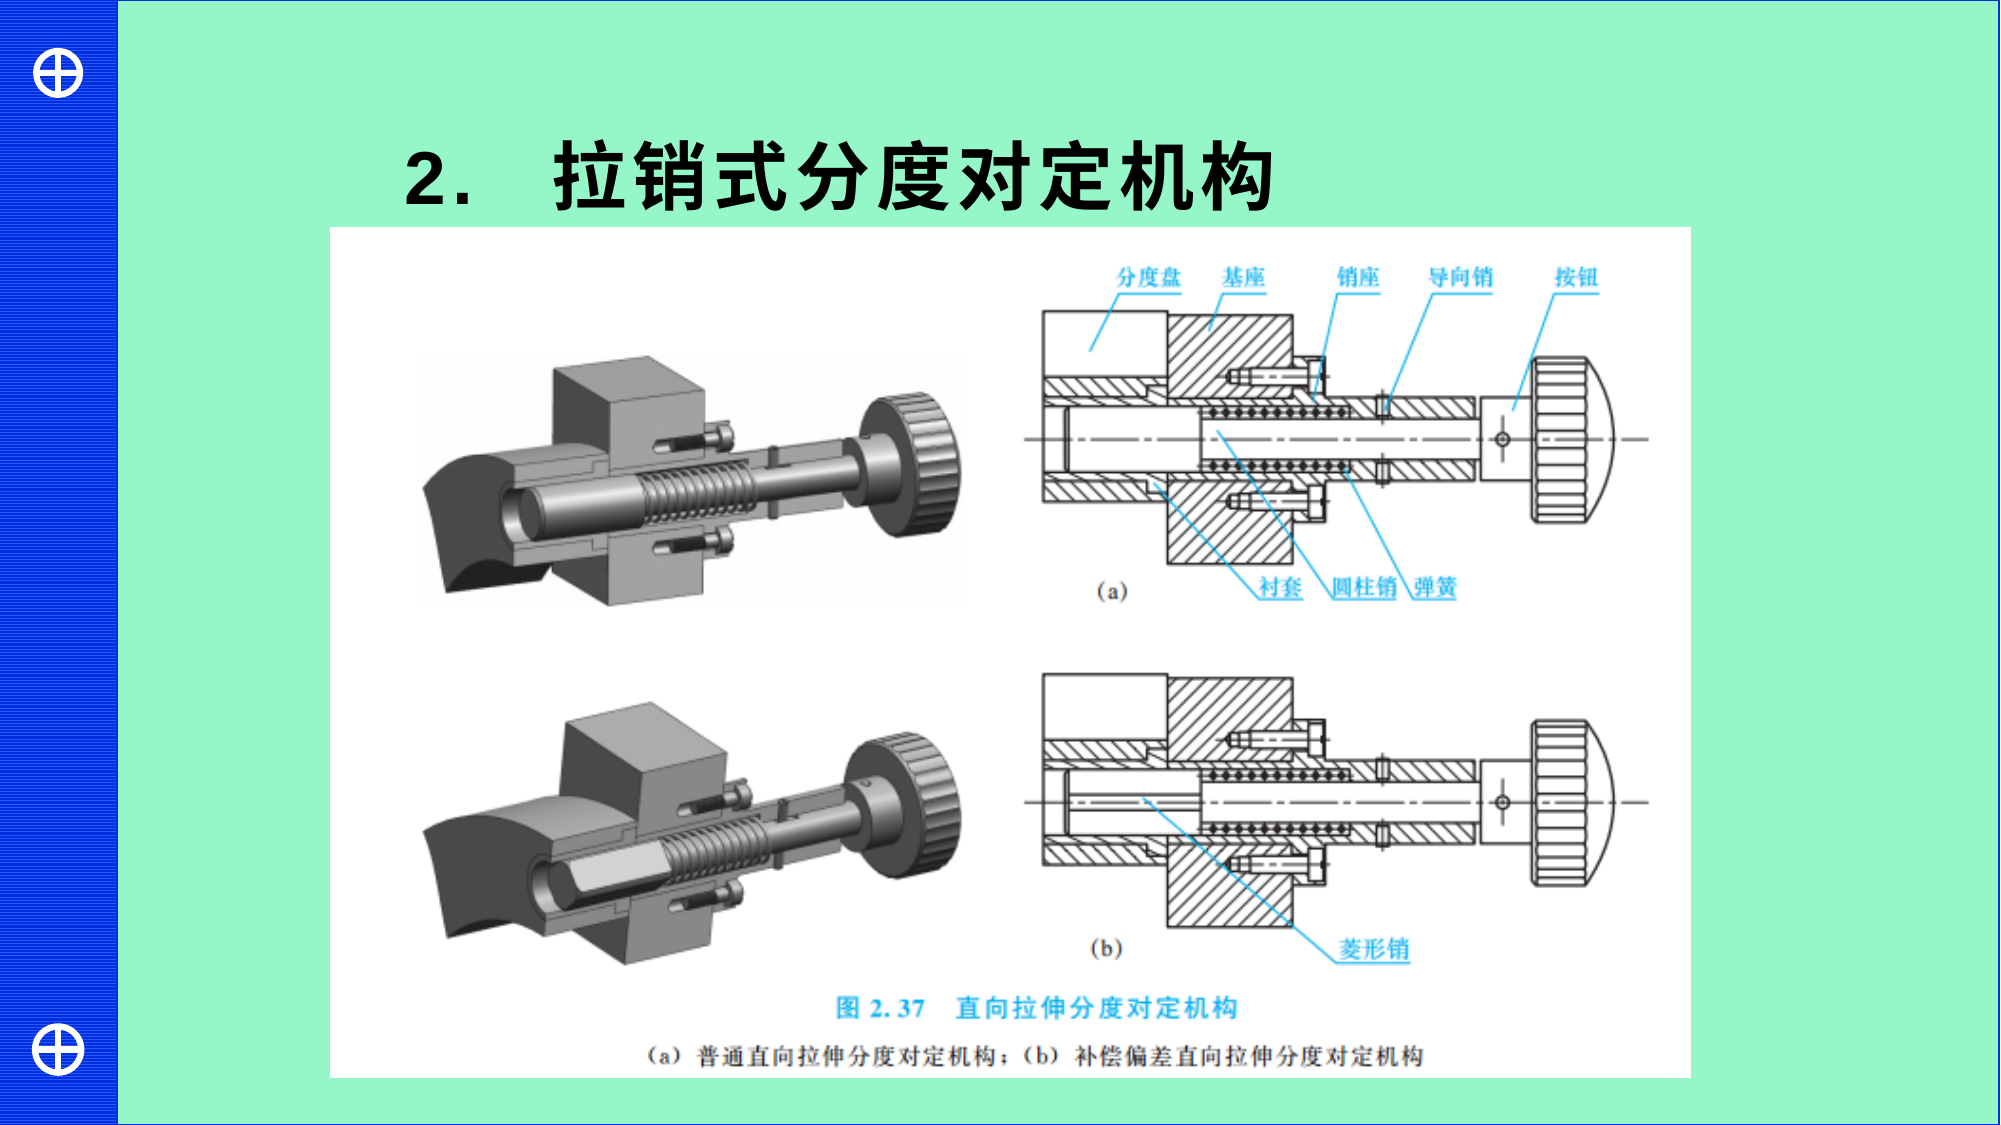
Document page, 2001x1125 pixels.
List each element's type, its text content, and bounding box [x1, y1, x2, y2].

text_box 2. 拉销式分度对定机构 [173, 106, 1462, 228]
picture [330, 227, 1691, 1078]
